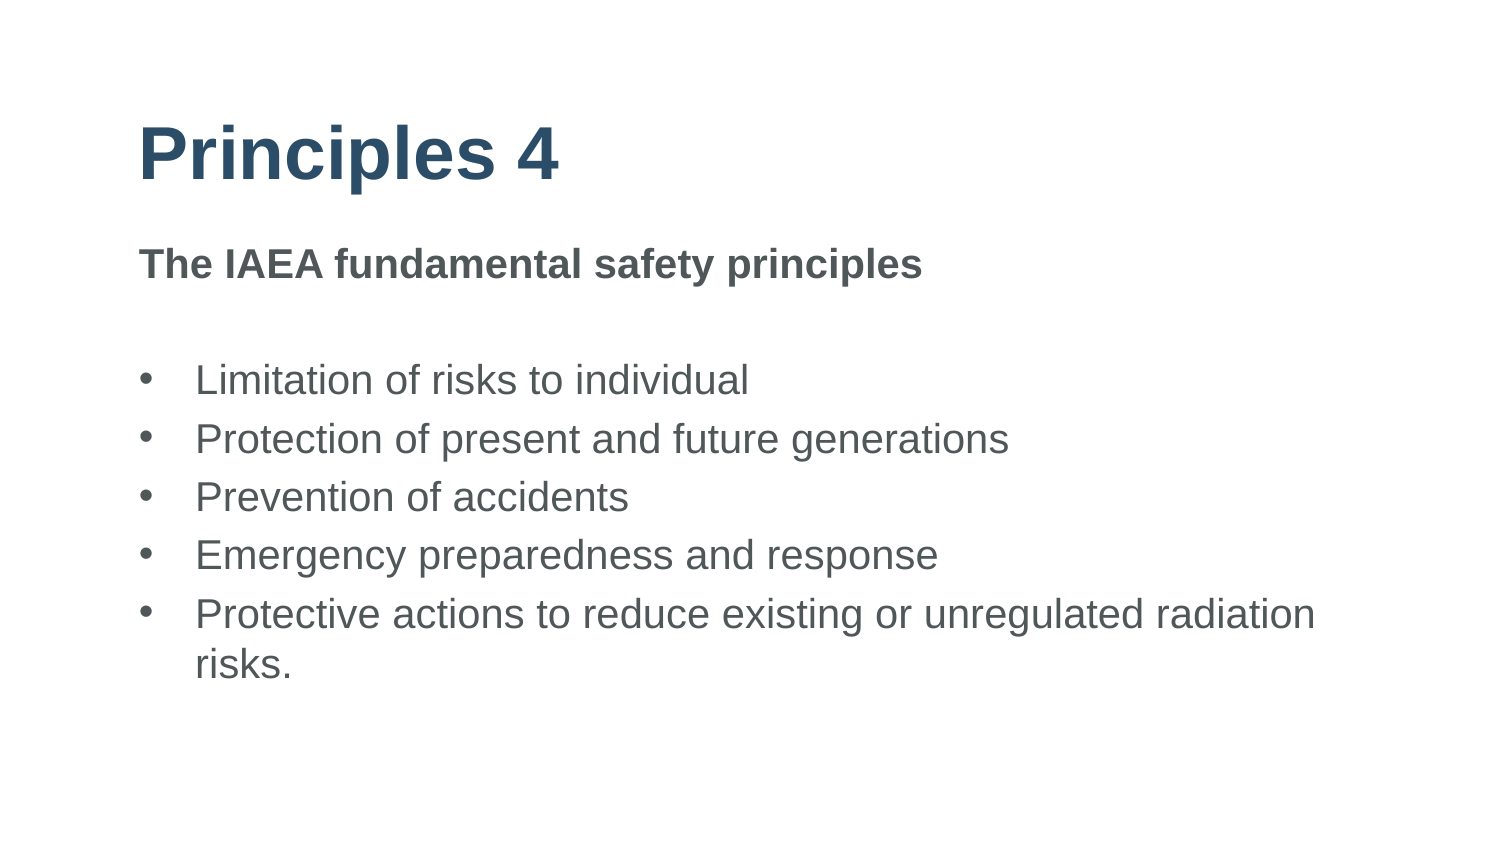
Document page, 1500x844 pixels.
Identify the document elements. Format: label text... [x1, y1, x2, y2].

list The IAEA fundamental safety principles Limitation of risks to individual Protection of present and future generations Prevention of accidents Emergency preparedness and response Protective actions to reduce existing or unregulated radiation risks. [123, 228, 1412, 741]
title Principles 4 [123, 79, 1412, 220]
